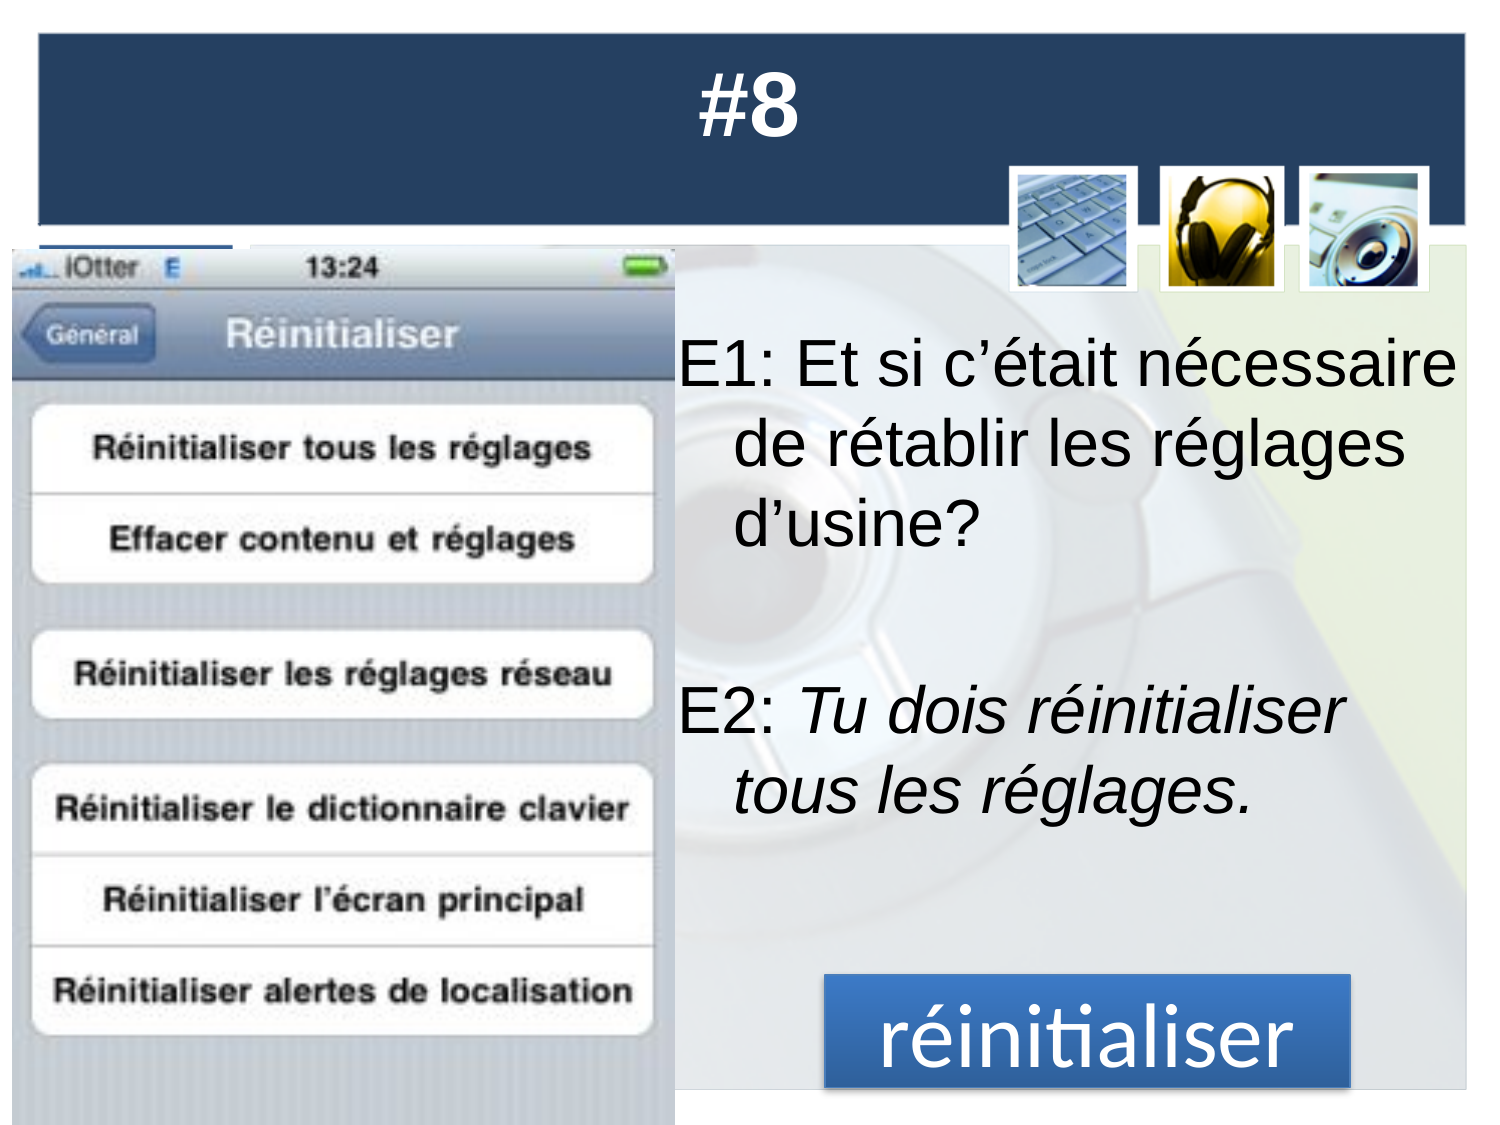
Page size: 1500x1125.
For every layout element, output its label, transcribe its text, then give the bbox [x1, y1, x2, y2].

picture [0, 0, 1500, 1125]
list E1: Et si c’était nécessaire de rétablir les réglages d’usine? E2: Tu dois réinitialiser tous les réglages. [679, 312, 1475, 1080]
title #8 [75, 37, 1425, 163]
text_box réinitialiser [824, 974, 1351, 1088]
